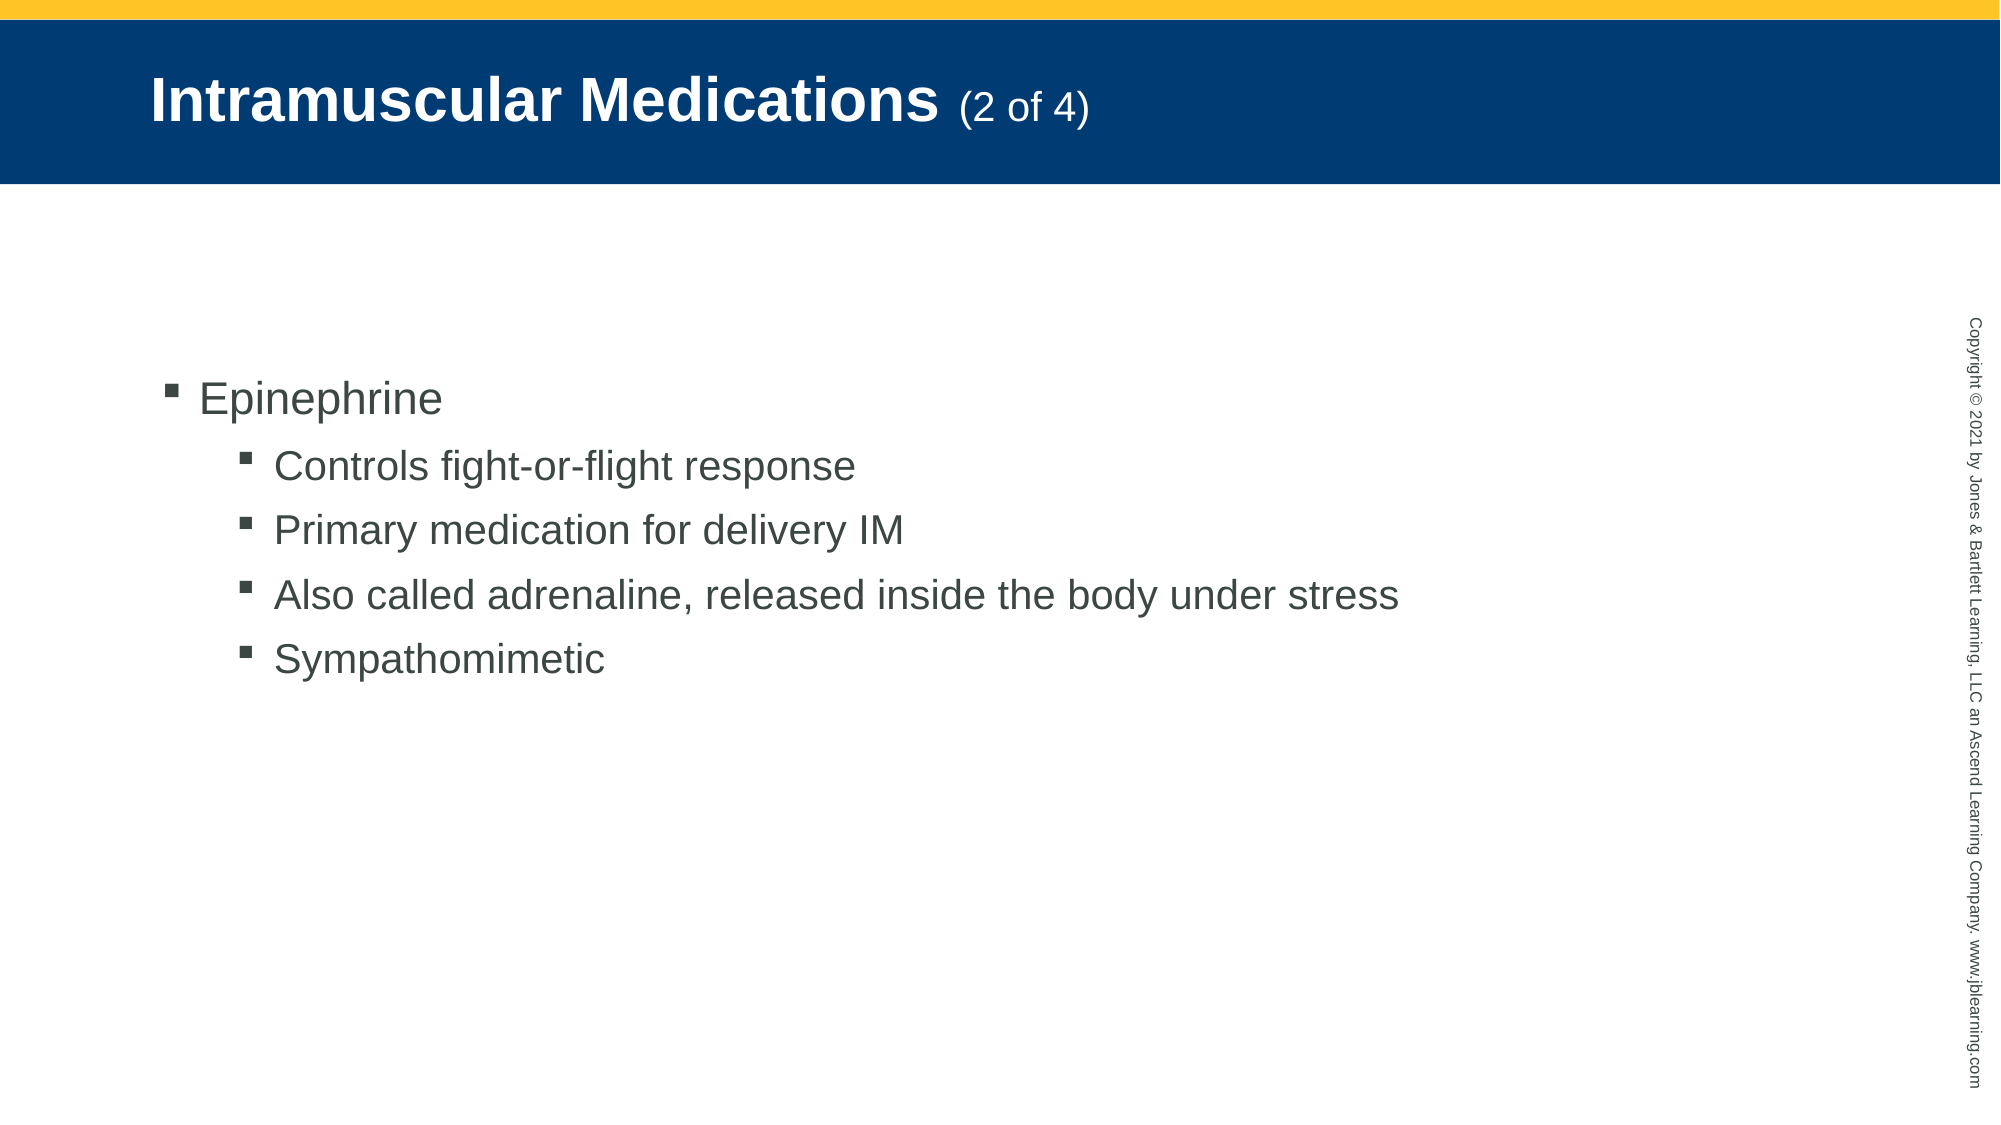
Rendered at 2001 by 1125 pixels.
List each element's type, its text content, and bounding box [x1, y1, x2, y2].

title Intramuscular Medications (2 of 4) [0, 19, 2000, 185]
list Epinephrine Controls fight-or-flight response Primary medication for delivery IM Also called adrenaline, released inside the body under stress Sympathomimetic [146, 361, 1859, 1016]
